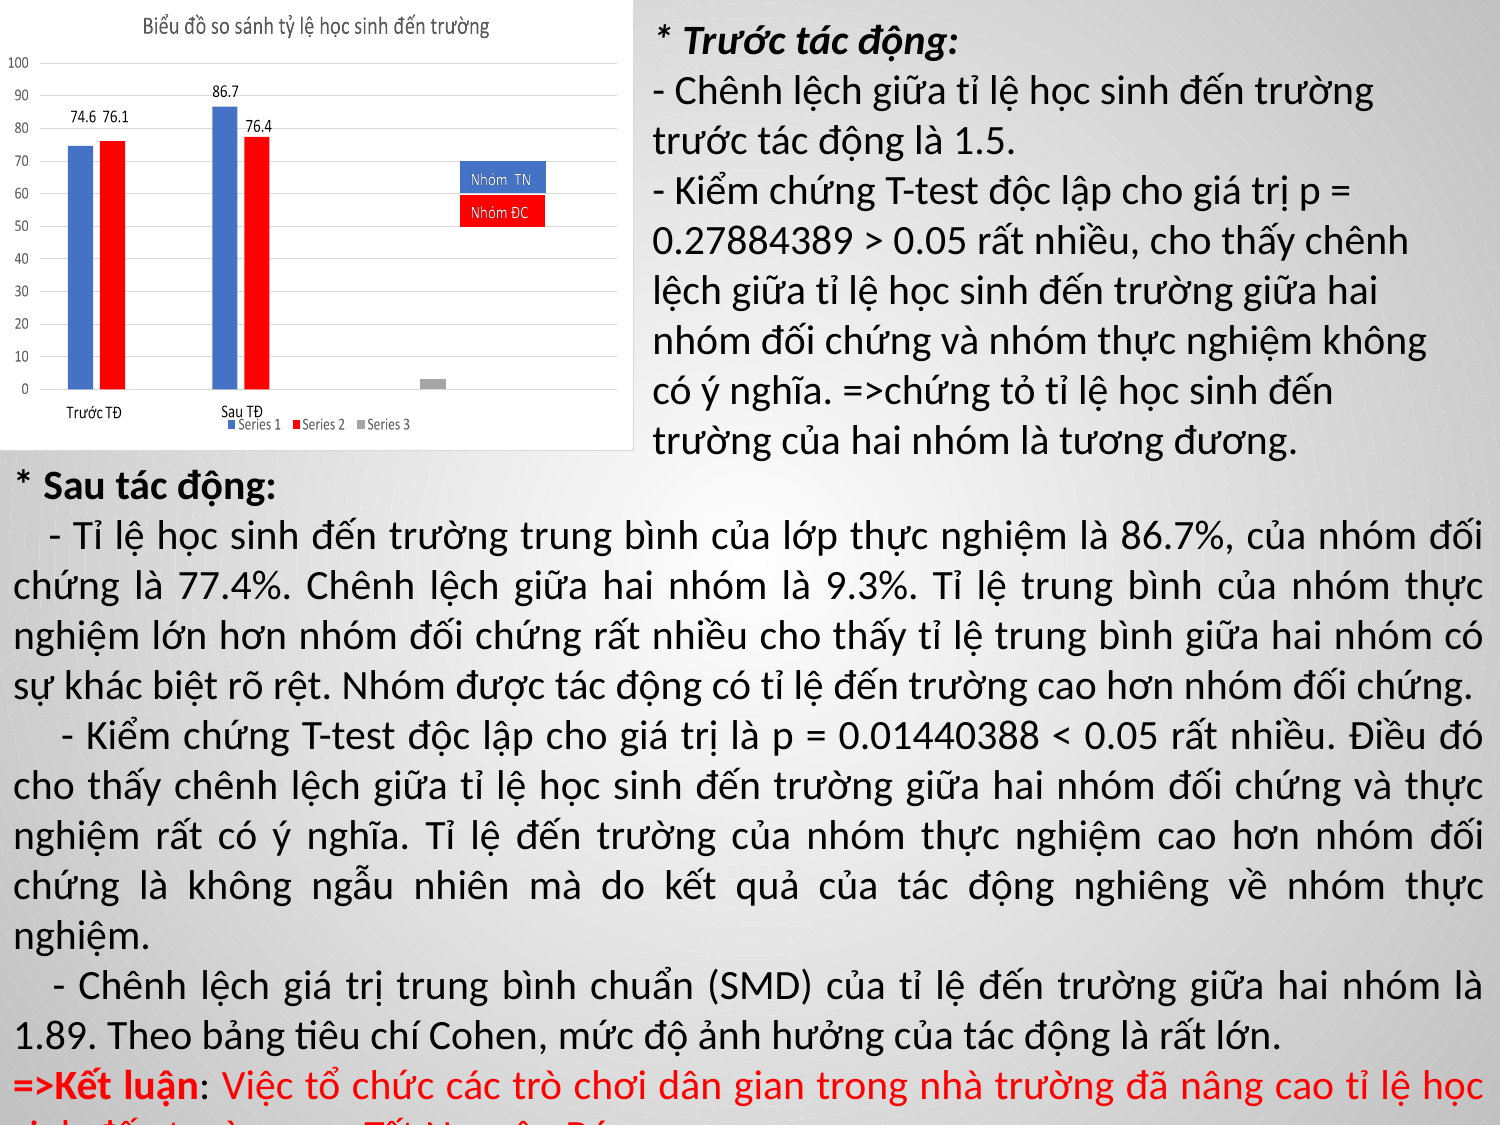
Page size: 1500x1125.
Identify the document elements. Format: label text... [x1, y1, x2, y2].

text_box * Sau tác động: - Tỉ lệ học sinh đến trường trung bình của lớp thực nghiệm là 86.7%, của nhóm đối chứng là 77.4%. Chênh lệch giữa hai nhóm là 9.3%. Tỉ lệ trung bình của nhóm thực nghiệm lớn hơn nhóm đối chứng rất nhiều cho thấy tỉ lệ trung bình giữa hai nhóm có sự khác biệt rõ rệt. Nhóm được tác động có tỉ lệ đến trường cao hơn nhóm đối chứng. - Kiểm chứng T-test độc lập cho giá trị là p = 0.01440388 < 0.05 rất nhiều. Điều đó cho thấy chênh lệch giữa tỉ lệ học sinh đến trường giữa hai nhóm đối chứng và thực nghiệm rất có ý nghĩa. Tỉ lệ đến trường của nhóm thực nghiệm cao hơn nhóm đối chứng là không ngẫu nhiên mà do kết quả của tác động nghiêng về nhóm thực nghiệm. - Chênh lệch giá trị trung bình chuẩn (SMD) của tỉ lệ đến trường giữa hai nhóm là 1.89. Theo bảng tiêu chí Cohen, mức độ ảnh hưởng của tác động là rất lớn. =>Kết luận: Việc tổ chức các trò chơi dân gian trong nhà trường đã nâng cao tỉ lệ học sinh đến trường sau Tết Nguyên Đán. [0, 450, 1500, 1125]
text_box * Trước tác động: - Chênh lệch giữa tỉ lệ học sinh đến trường trước tác động là 1.5. - Kiểm chứng T-test độc lập cho giá trị p = 0.27884389 > 0.05 rất nhiều, cho thấy chênh lệch giữa tỉ lệ học sinh đến trường giữa hai nhóm đối chứng và nhóm thực nghiệm không có ý nghĩa. =>chứng tỏ tỉ lệ học sinh đến trường của hai nhóm là tương đương. [690, 5, 1475, 450]
picture [0, 0, 687, 467]
